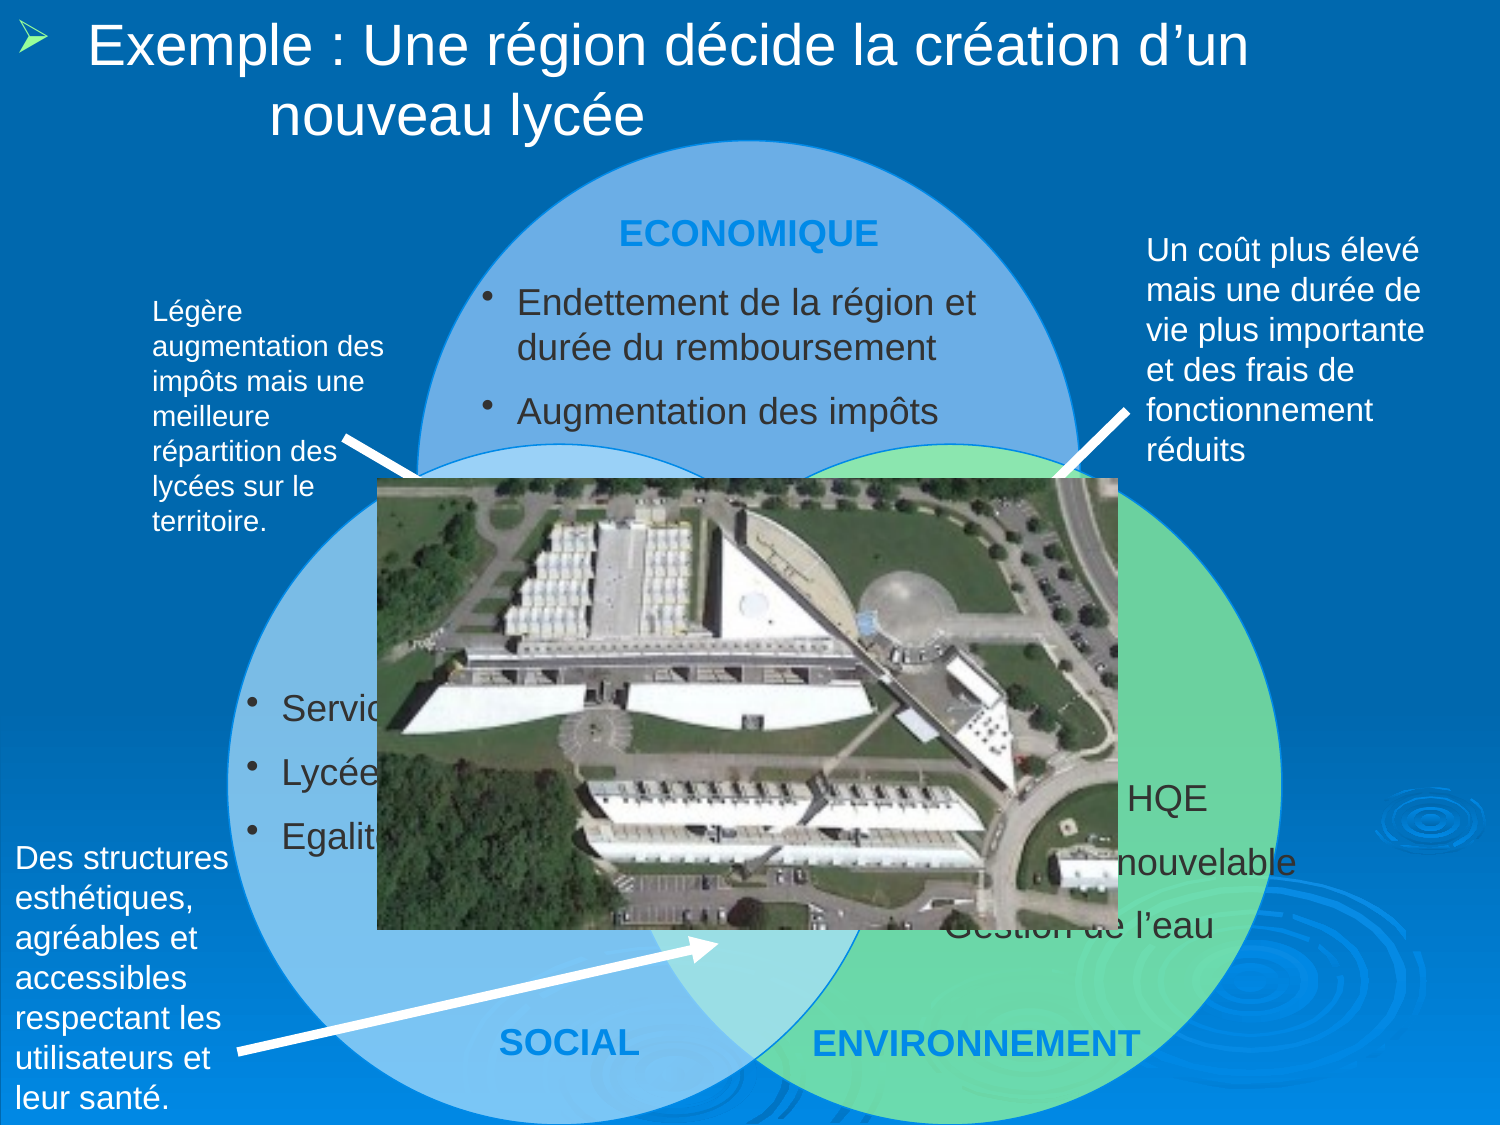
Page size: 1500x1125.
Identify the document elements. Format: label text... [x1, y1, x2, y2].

text_box [810, 444, 1069, 476]
text_box Des structures esthétiques, agréables et accessibles respectant les utilisateurs et leur santé. [0, 829, 269, 1124]
text_box Endettement de la région et durée du remboursement Augmentation des impôts [466, 270, 1036, 440]
text_box [244, 595, 372, 677]
text_box ENVIRONNEMENT [715, 1011, 1238, 1071]
picture [377, 478, 1119, 931]
text_box [417, 303, 1080, 476]
text_box Légère augmentation des impôts mais une meilleure répartition des lycées sur le territoire. [137, 285, 409, 595]
text_box [1071, 458, 1081, 471]
text_box [227, 733, 231, 829]
text_box Un coût plus élevé mais une durée de vie plus importante et des frais de fonctionnement réduits [1131, 220, 1471, 475]
text_box [488, 262, 1010, 270]
text_box [1062, 467, 1091, 476]
text_box Démarche HQE Énergie renouvelable Gestion de l’eau [893, 766, 1463, 954]
text_box SOCIAL [403, 1010, 736, 1070]
text_box [419, 444, 700, 476]
text_box [269, 865, 856, 1031]
text_box [237, 940, 719, 1053]
text_box ECONOMIQUE [488, 201, 1010, 262]
text_box Service Public Lycée à proximité Egalité des chances [231, 677, 372, 865]
text_box [1123, 494, 1282, 766]
text_box [770, 1071, 1130, 1125]
text_box [331, 1016, 739, 1125]
list Exemple : Une région décide la création d’un nouveau lycée [0, 0, 1500, 234]
text_box [560, 140, 938, 201]
text_box [808, 938, 1238, 1011]
